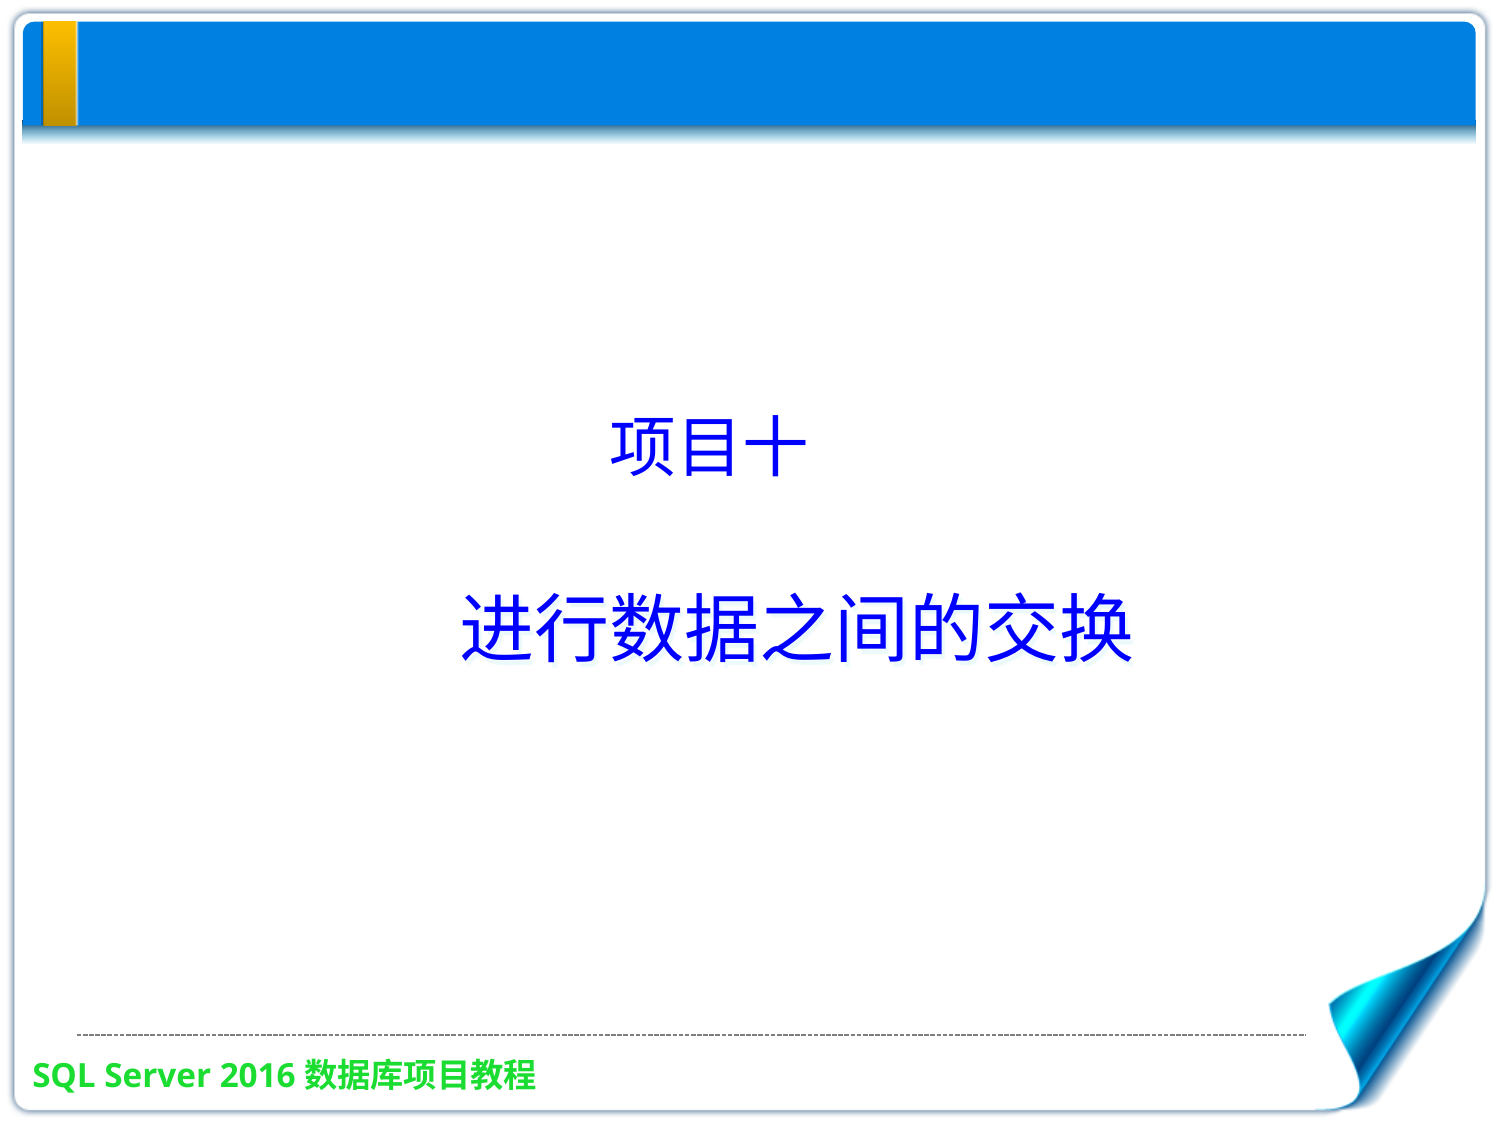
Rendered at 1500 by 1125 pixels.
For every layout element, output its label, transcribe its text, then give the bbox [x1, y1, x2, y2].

picture [0, 0, 1500, 1125]
subtitle 项目十 [159, 397, 1260, 528]
title 进行数据之间的交换 [159, 574, 1435, 816]
